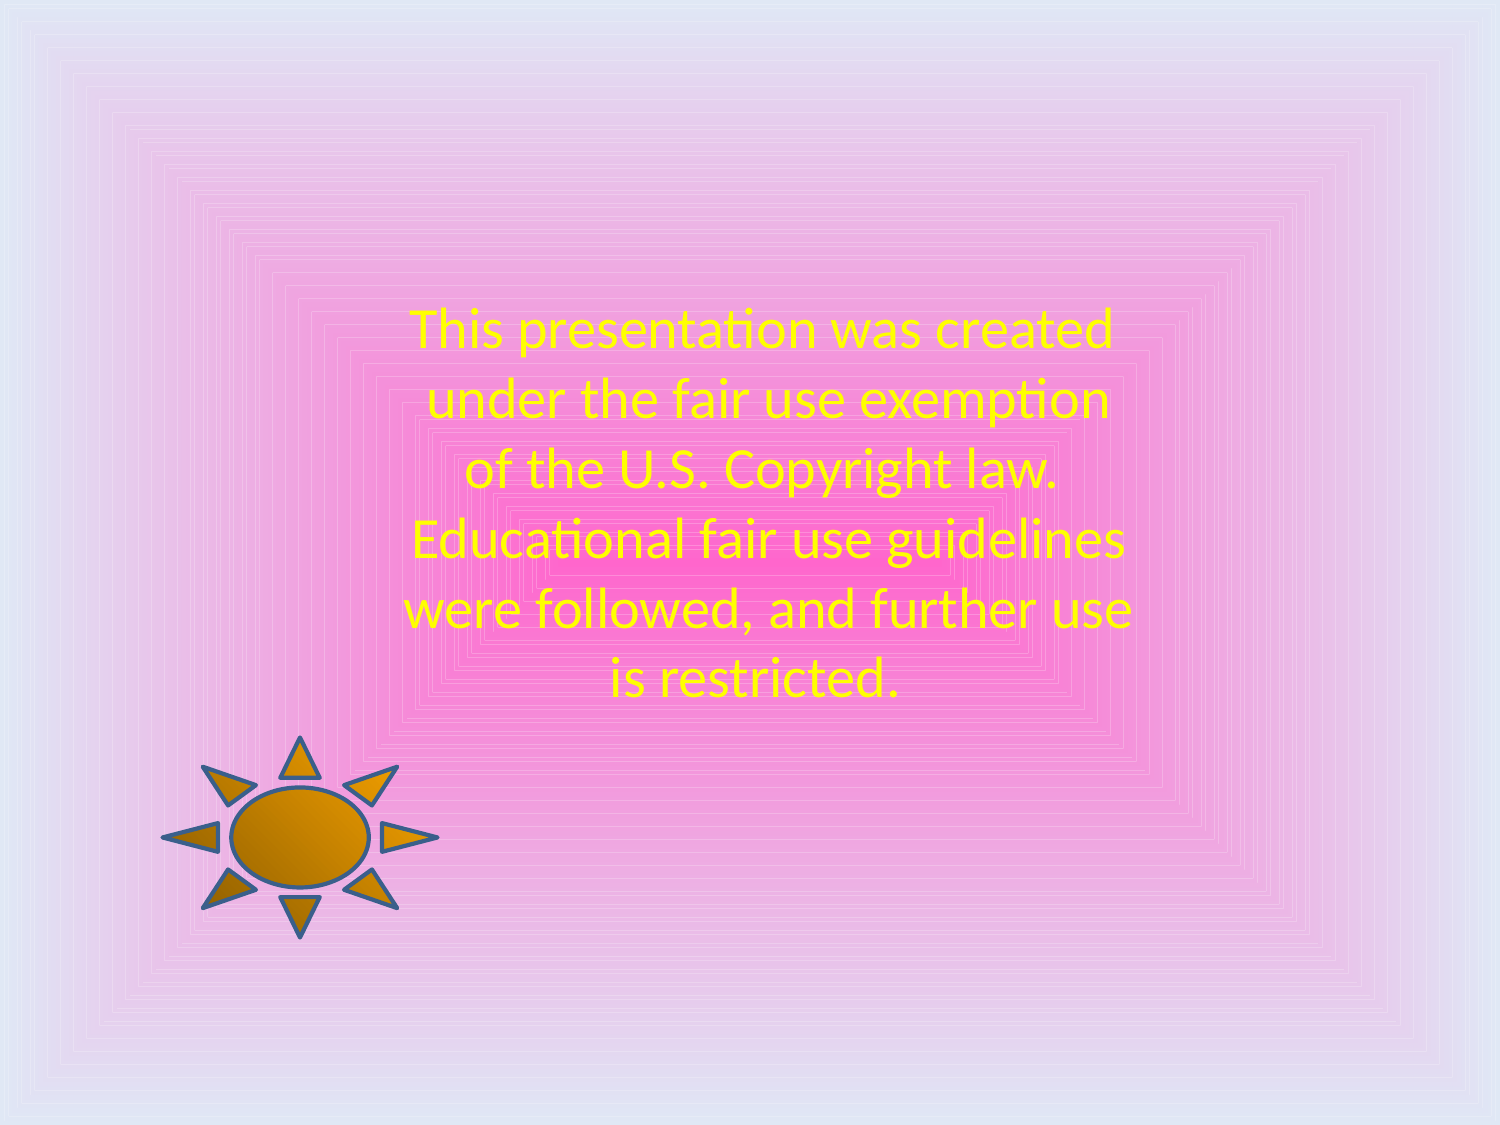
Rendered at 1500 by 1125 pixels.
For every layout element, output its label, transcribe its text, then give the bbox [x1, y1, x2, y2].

text_box [229, 785, 371, 890]
text_box [278, 895, 322, 940]
text_box [200, 764, 259, 808]
text_box [160, 821, 221, 854]
text_box [341, 764, 399, 808]
text_box [379, 821, 440, 854]
title This presentation was created under the fair use exemption of the U.S. Copyright law. Educational fair use guidelines were followed, and further use is restricted. [387, 37, 1150, 963]
text_box [278, 735, 322, 780]
text_box [341, 867, 399, 911]
text_box [200, 867, 259, 911]
